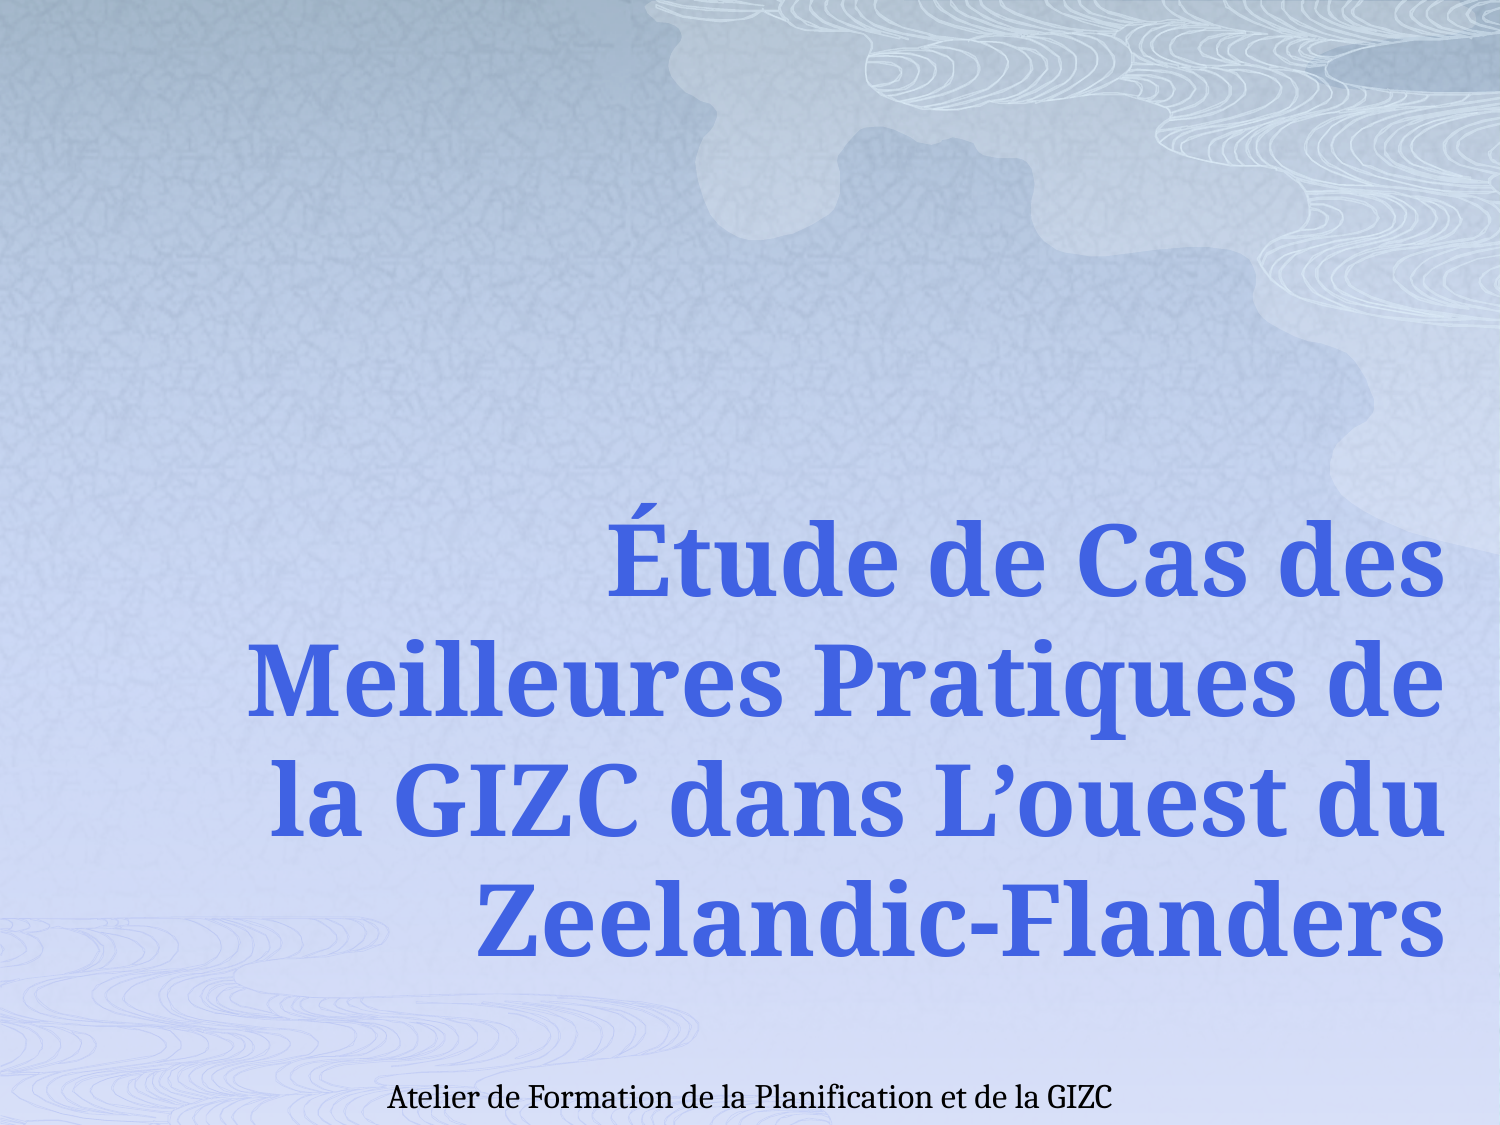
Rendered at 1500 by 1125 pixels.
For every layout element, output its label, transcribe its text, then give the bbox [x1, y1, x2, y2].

text_box Atelier de Formation de la Planification et de la GIZC [0, 1066, 1500, 1123]
title Étude de Cas des Meilleures Pratiques de la GIZC dans L’ouest du Zeelandic-Flanders [174, 462, 1463, 1011]
